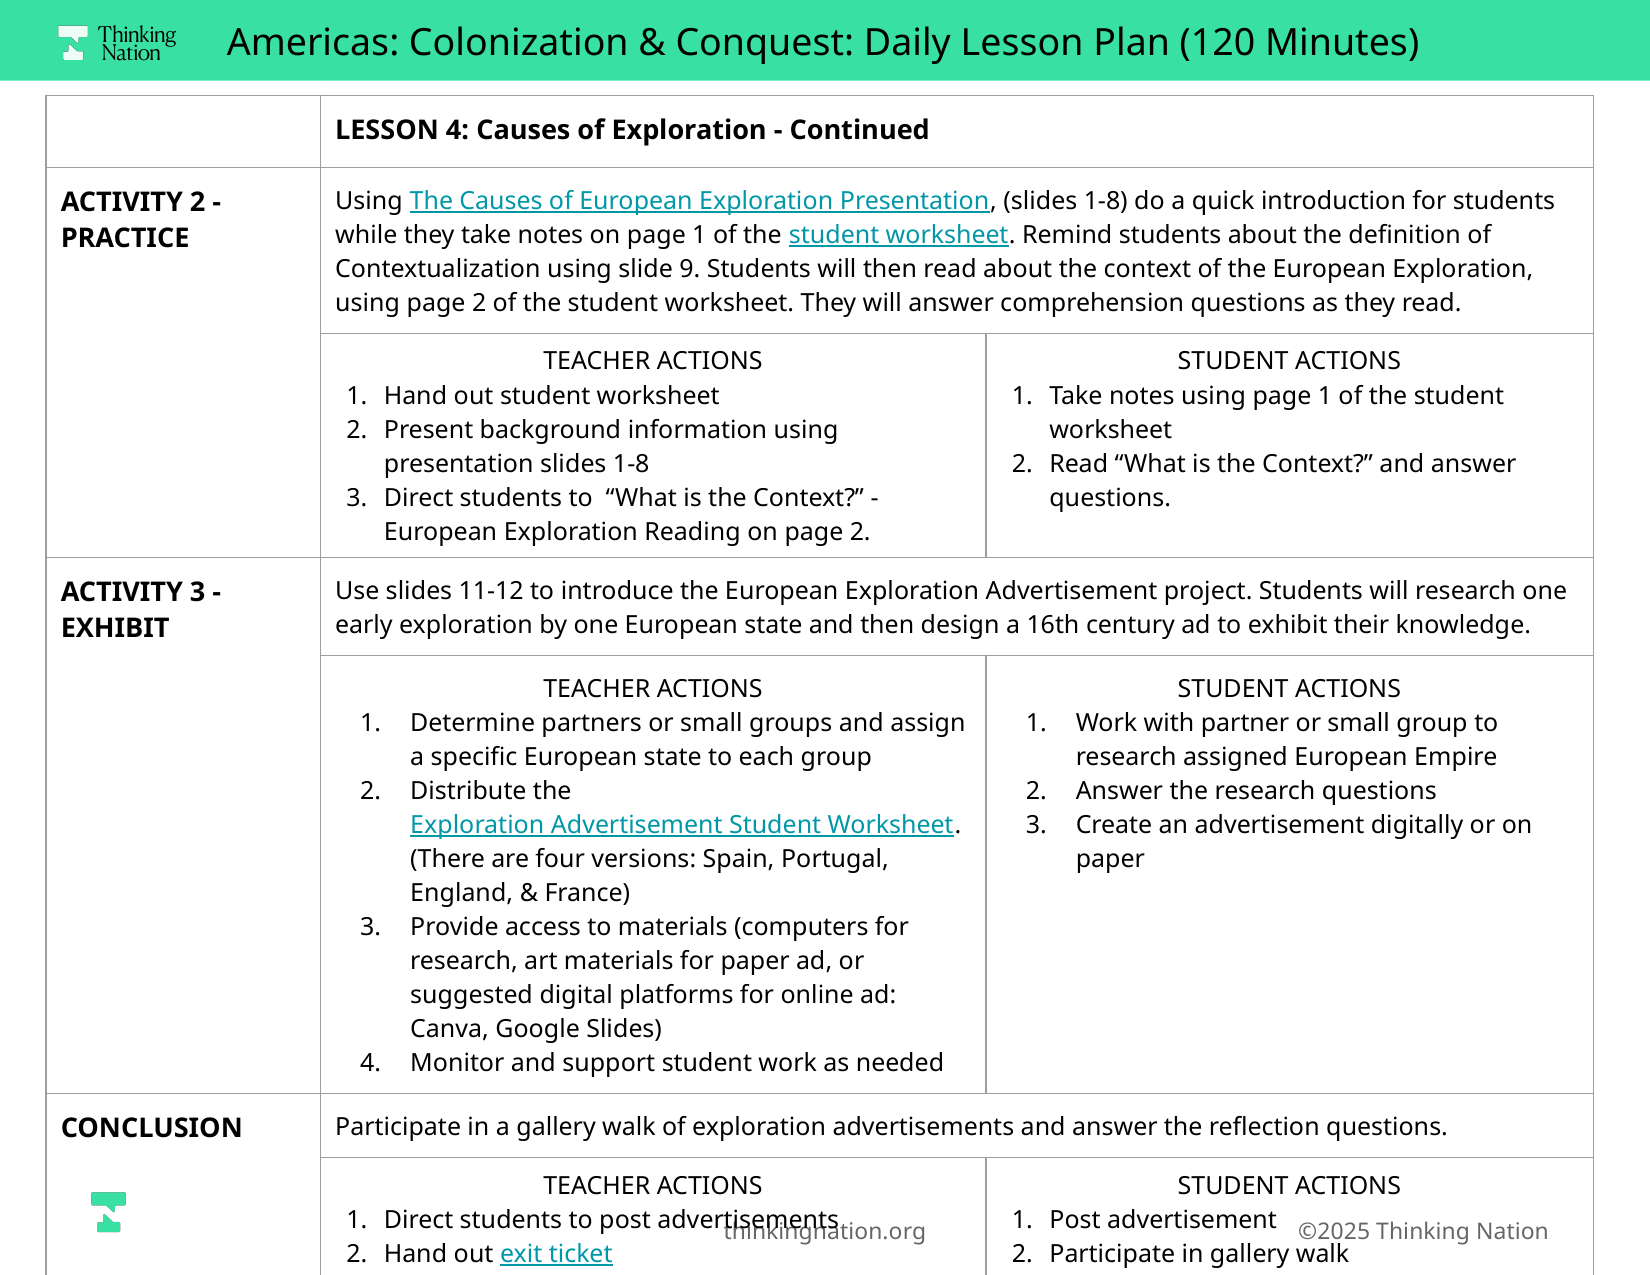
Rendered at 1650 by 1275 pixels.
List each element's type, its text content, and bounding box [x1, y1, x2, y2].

table_header [47, 96, 320, 167]
table_cell STUDENT ACTIONS Post advertisement Participate in gallery walk Answer exit ticket questions [987, 1158, 1593, 1275]
table_cell TEACHER ACTIONS Determine partners or small groups and assign a specific European state to each group Distribute the Exploration Advertisement Student Worksheet. (There are four versions: Spain, Portugal, England, & France) Provide access to materials (computers for research, art materials for paper ad, or suggested digital platforms for online ad: Canva, Google Slides) Monitor and support student work as needed [321, 656, 985, 1093]
picture [80, 1184, 136, 1240]
table_cell STUDENT ACTIONS Take notes using page 1 of the student worksheet Read “What is the Context?” and answer questions. [987, 334, 1593, 557]
table_cell STUDENT ACTIONS Work with partner or small group to research assigned European Empire Answer the research questions Create an advertisement digitally or on paper [987, 656, 1593, 1093]
table_cell CONCLUSION [47, 1094, 320, 1275]
table_cell Participate in a gallery walk of exploration advertisements and answer the reflection questions. [321, 1094, 1593, 1157]
table_cell Using The Causes of European Exploration Presentation, (slides 1-8) do a quick introduction for students while they take notes on page 1 of the student worksheet. Remind students about the definition of Contextualization using slide 9. Students will then read about the context of the European Exploration, using page 2 of the student worksheet. They will answer comprehension questions as they read. [321, 168, 1593, 333]
table_header LESSON 4: Causes of Exploration - Continued [321, 96, 1593, 167]
picture [45, 14, 180, 85]
table_cell Use slides 11-12 to introduce the European Exploration Advertisement project. Students will research one early exploration by one European state and then design a 16th century ad to exhibit their knowledge. [321, 558, 1593, 655]
table_cell TEACHER ACTIONS Direct students to post advertisements Hand out exit ticket Provide instructions and timing for movement [321, 1158, 985, 1275]
table_cell ACTIVITY 3 - EXHIBIT [47, 558, 320, 1093]
table_cell ACTIVITY 2 - PRACTICE [47, 168, 320, 557]
table_cell TEACHER ACTIONS Hand out student worksheet Present background information using presentation slides 1-8 Direct students to “What is the Context?” - European Exploration Reading on page 2. [321, 334, 985, 557]
text_box Americas: Colonization & Conquest: Daily Lesson Plan (120 Minutes) [0, 0, 1650, 81]
